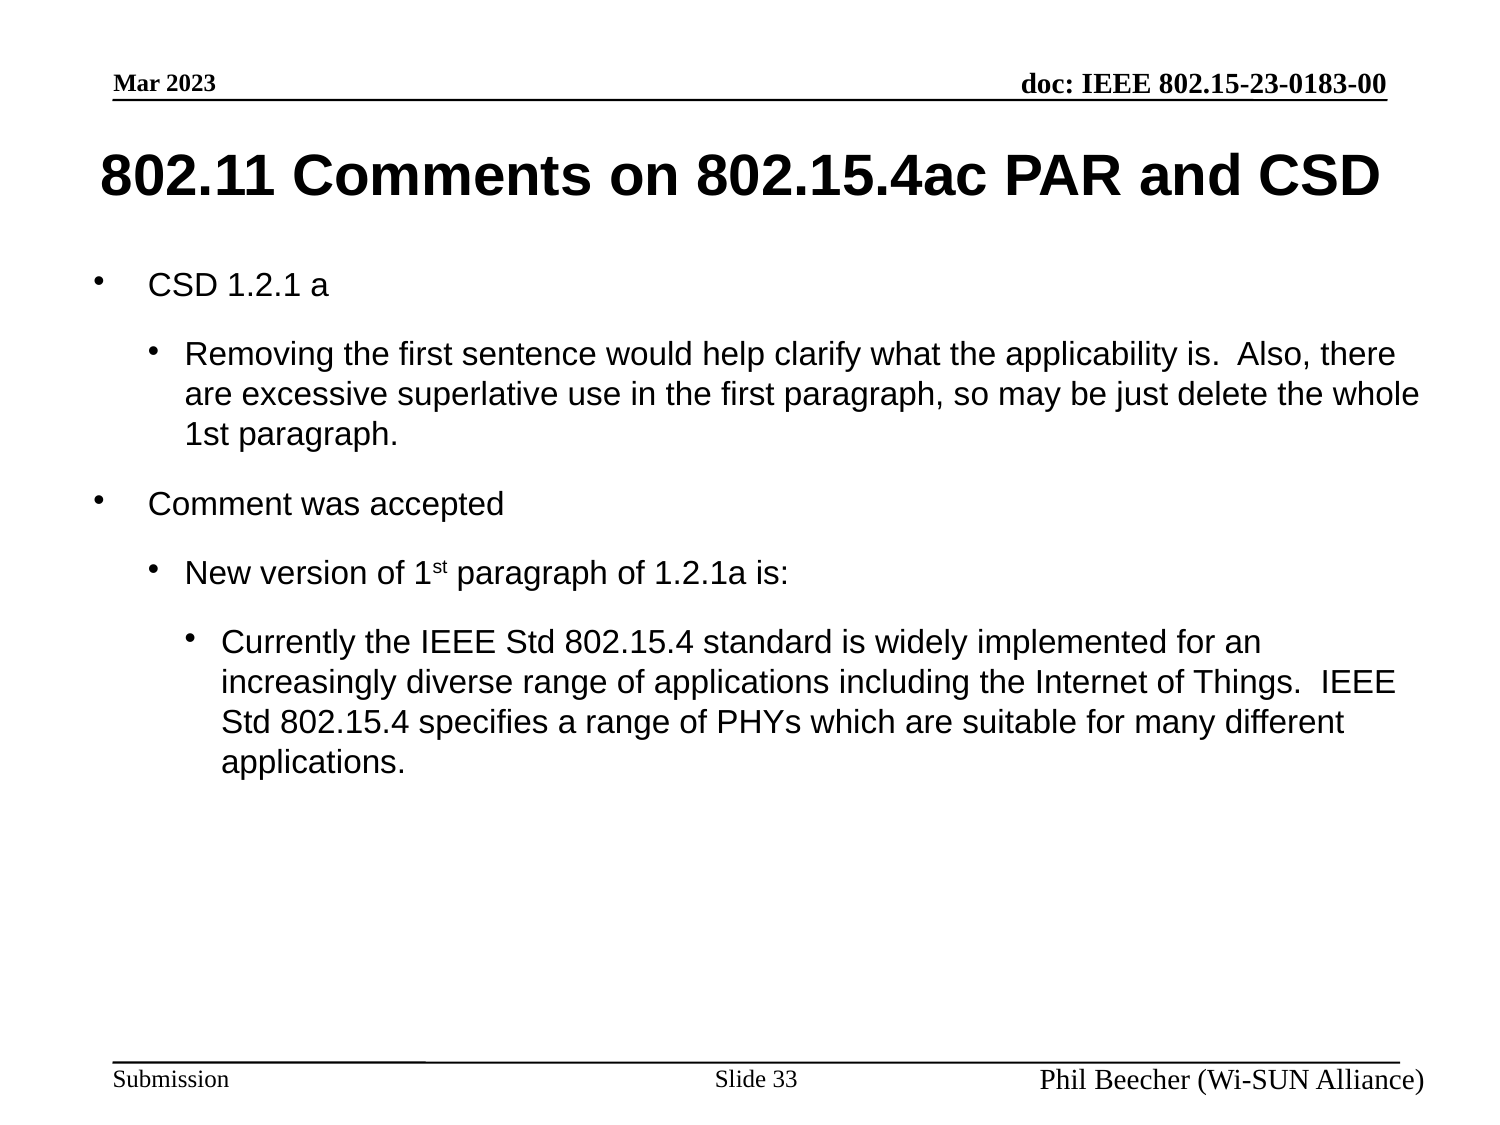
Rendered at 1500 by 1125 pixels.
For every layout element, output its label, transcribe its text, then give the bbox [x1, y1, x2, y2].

text_box 802.11 Comments on 802.15.4ac PAR and CSD [74, 112, 1425, 233]
text_box CSD 1.2.1 a Removing the first sentence would help clarify what the applicability is. Also, there are excessive superlative use in the first paragraph, so may be just delete the whole 1st paragraph. Comment was accepted New version of 1st paragraph of 1.2.1a is: Currently the IEEE Std 802.15.4 standard is widely implemented for an increasingly diverse range of applications including the Internet of Things. IEEE Std 802.15.4 specifies a range of PHYs which are suitable for many different applications. [74, 263, 1425, 916]
text_box Slide 33 [675, 1062, 838, 1093]
